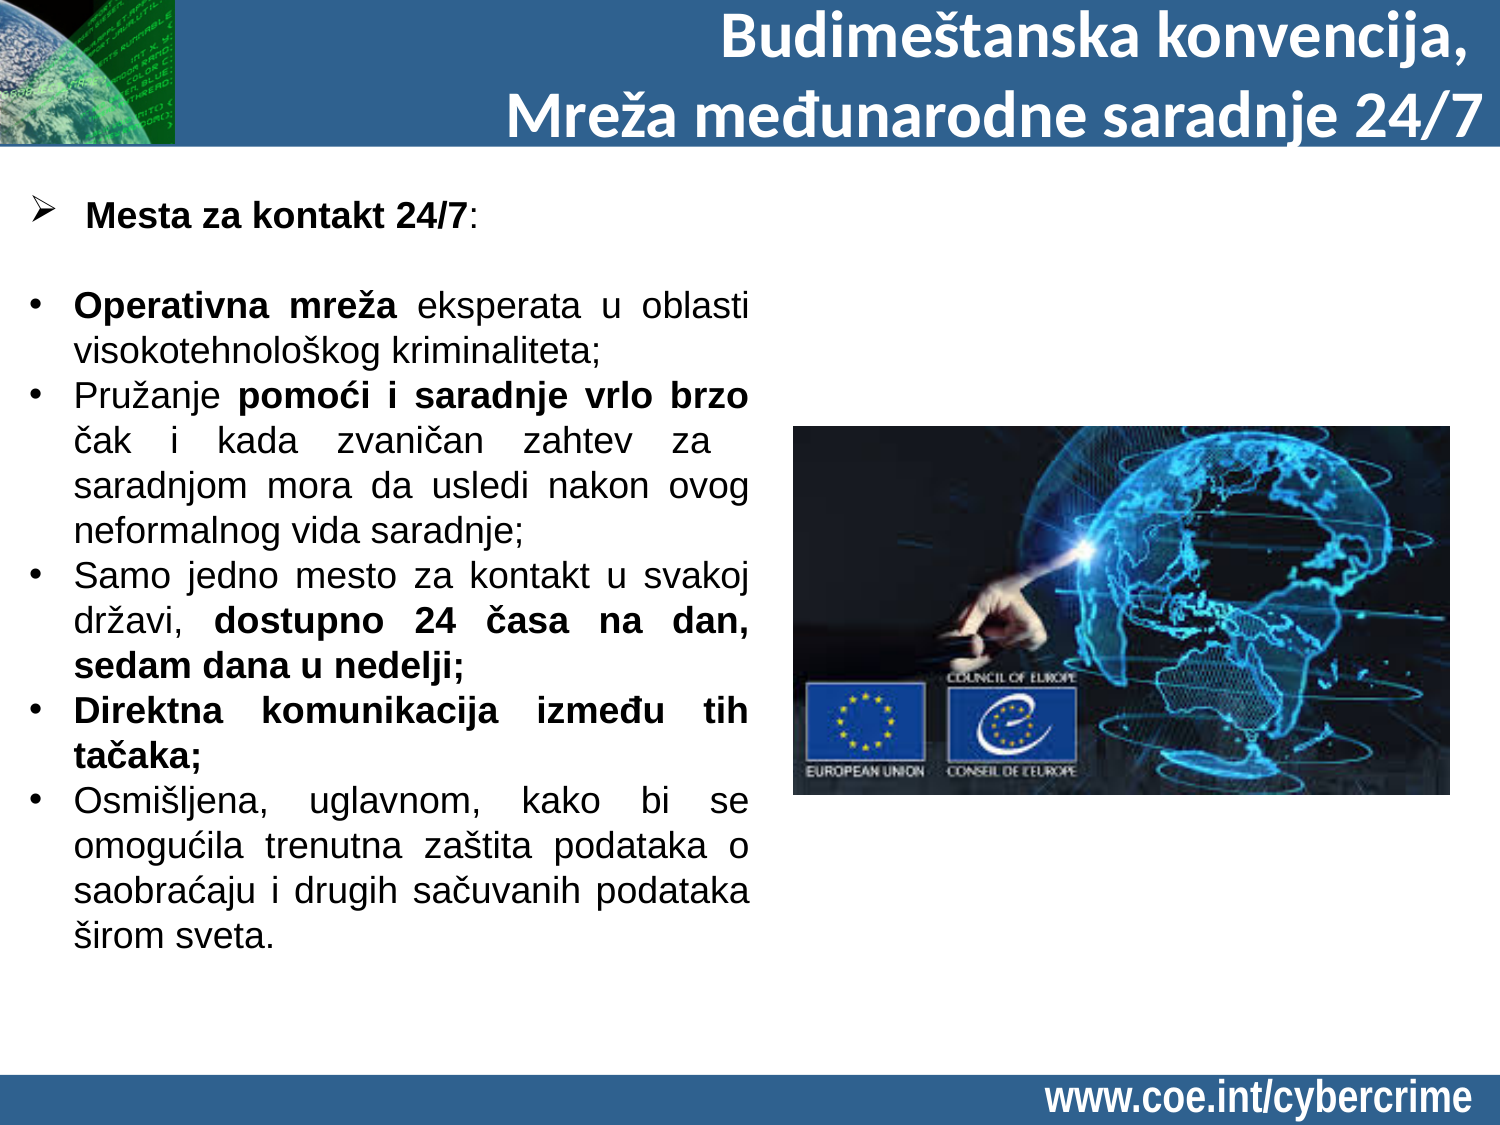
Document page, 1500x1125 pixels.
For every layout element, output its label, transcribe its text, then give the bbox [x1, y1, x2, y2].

picture [792, 426, 1451, 795]
text_box [0, 1073, 1030, 1125]
picture [0, 0, 175, 144]
text_box Mesta za kontakt 24/7: Operativna mreža eksperata u oblasti visokotehnološkog kriminaliteta; Pružanje pomoći i saradnje vrlo brzo čak i kada zvaničan zahtev za saradnjom mora da usledi nakon ovog neformalnog vida saradnje; Samo jedno mesto za kontakt u svakoj državi, dostupno 24 časa na dan, sedam dana u nedelji; Direktna komunikacija između tih tačaka; Osmišljena, uglavnom, kako bi se omogućila trenutna zaštita podataka o saobraćaju i drugih sačuvanih podataka širom sveta. [14, 183, 765, 964]
text_box www.coe.int/cybercrime [1030, 1059, 1500, 1125]
text_box Budimeštanska konvencija, Mreža međunarodne saradnje 24/7 [177, 0, 1500, 149]
